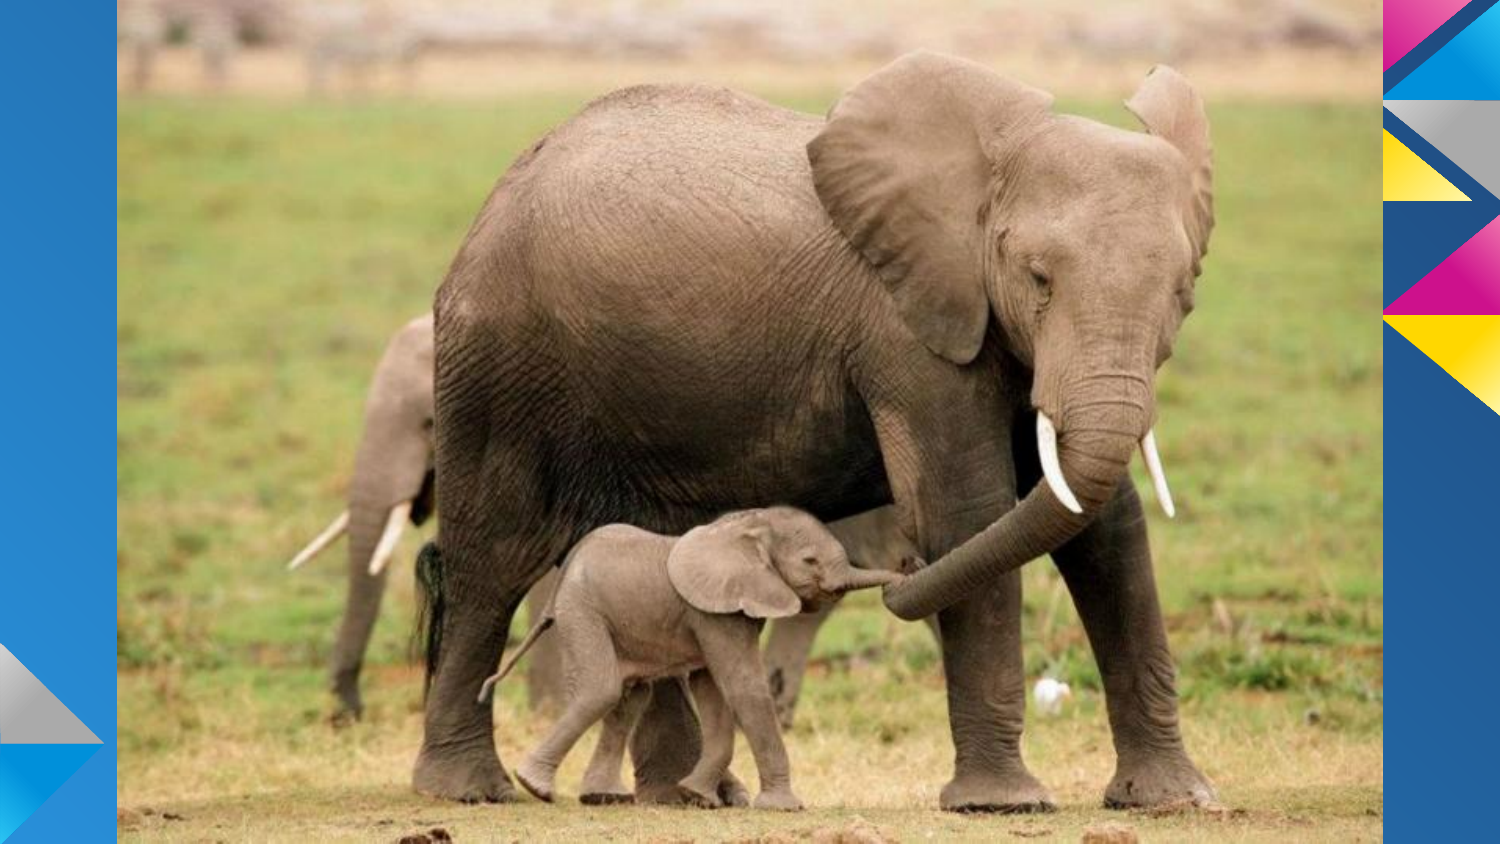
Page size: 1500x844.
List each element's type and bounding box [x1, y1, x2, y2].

picture [116, 0, 1383, 844]
